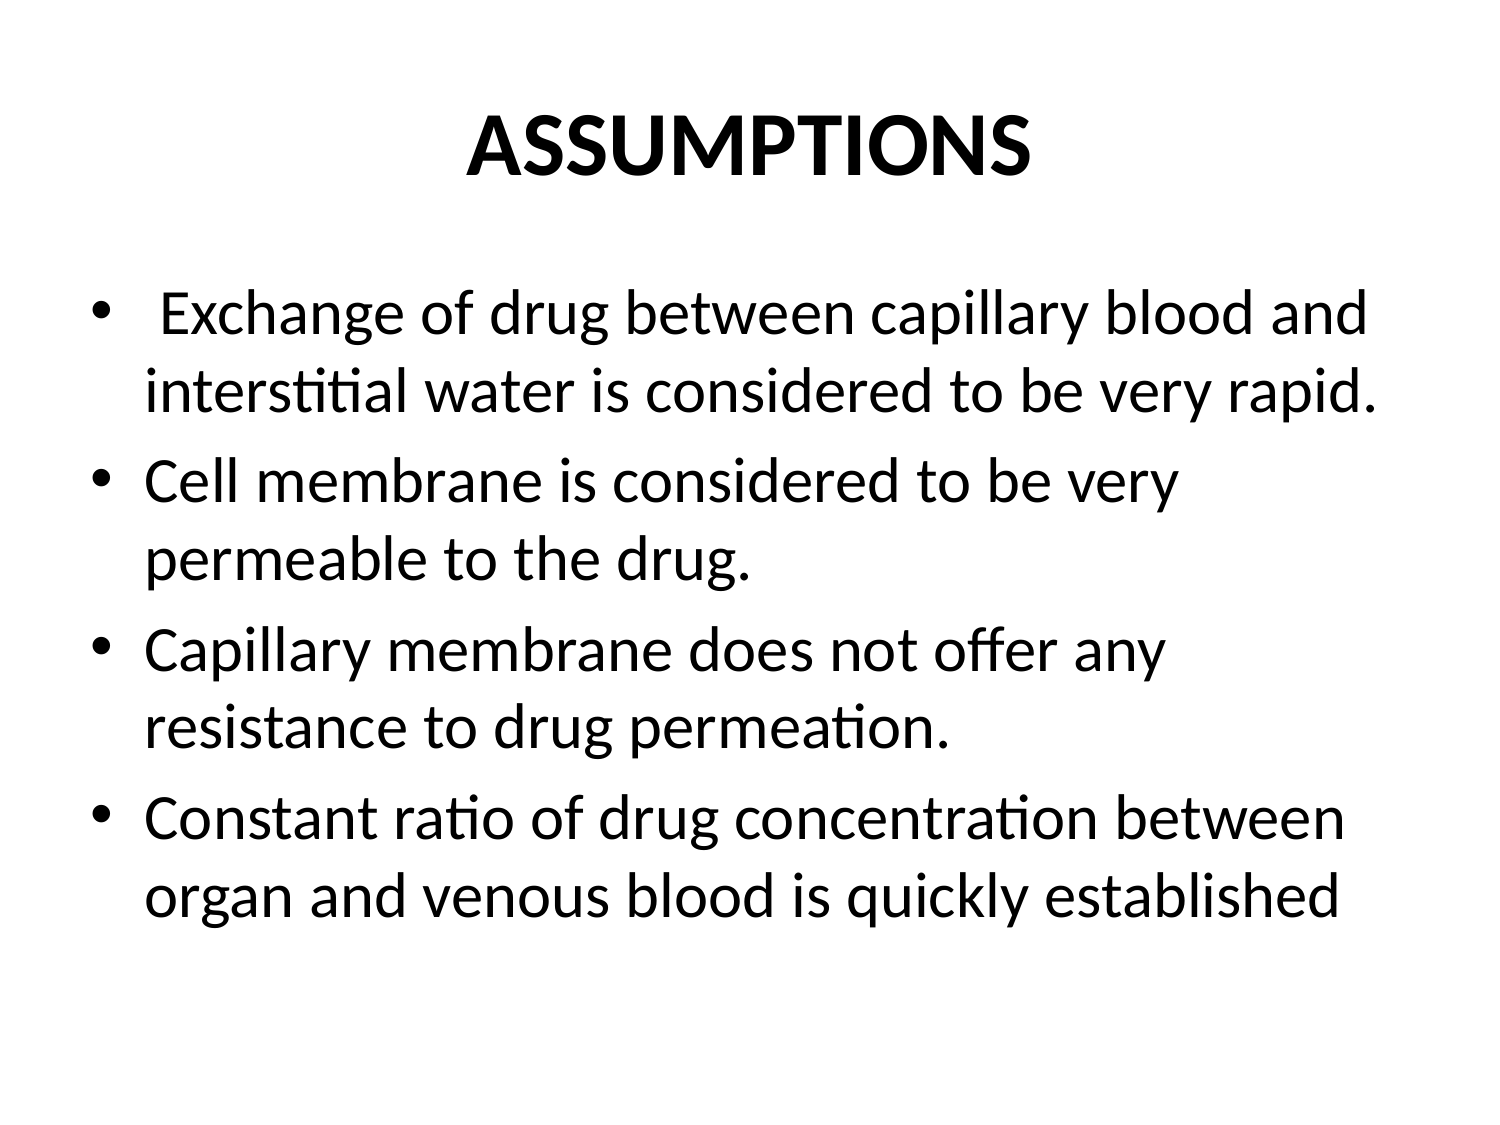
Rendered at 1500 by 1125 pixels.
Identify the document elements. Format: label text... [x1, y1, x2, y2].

title ASSUMPTIONS [75, 45, 1425, 233]
list Exchange of drug between capillary blood and interstitial water is considered to be very rapid. Cell membrane is considered to be very permeable to the drug. Capillary membrane does not offer any resistance to drug permeation. Constant ratio of drug concentration between organ and venous blood is quickly established [75, 262, 1425, 1005]
